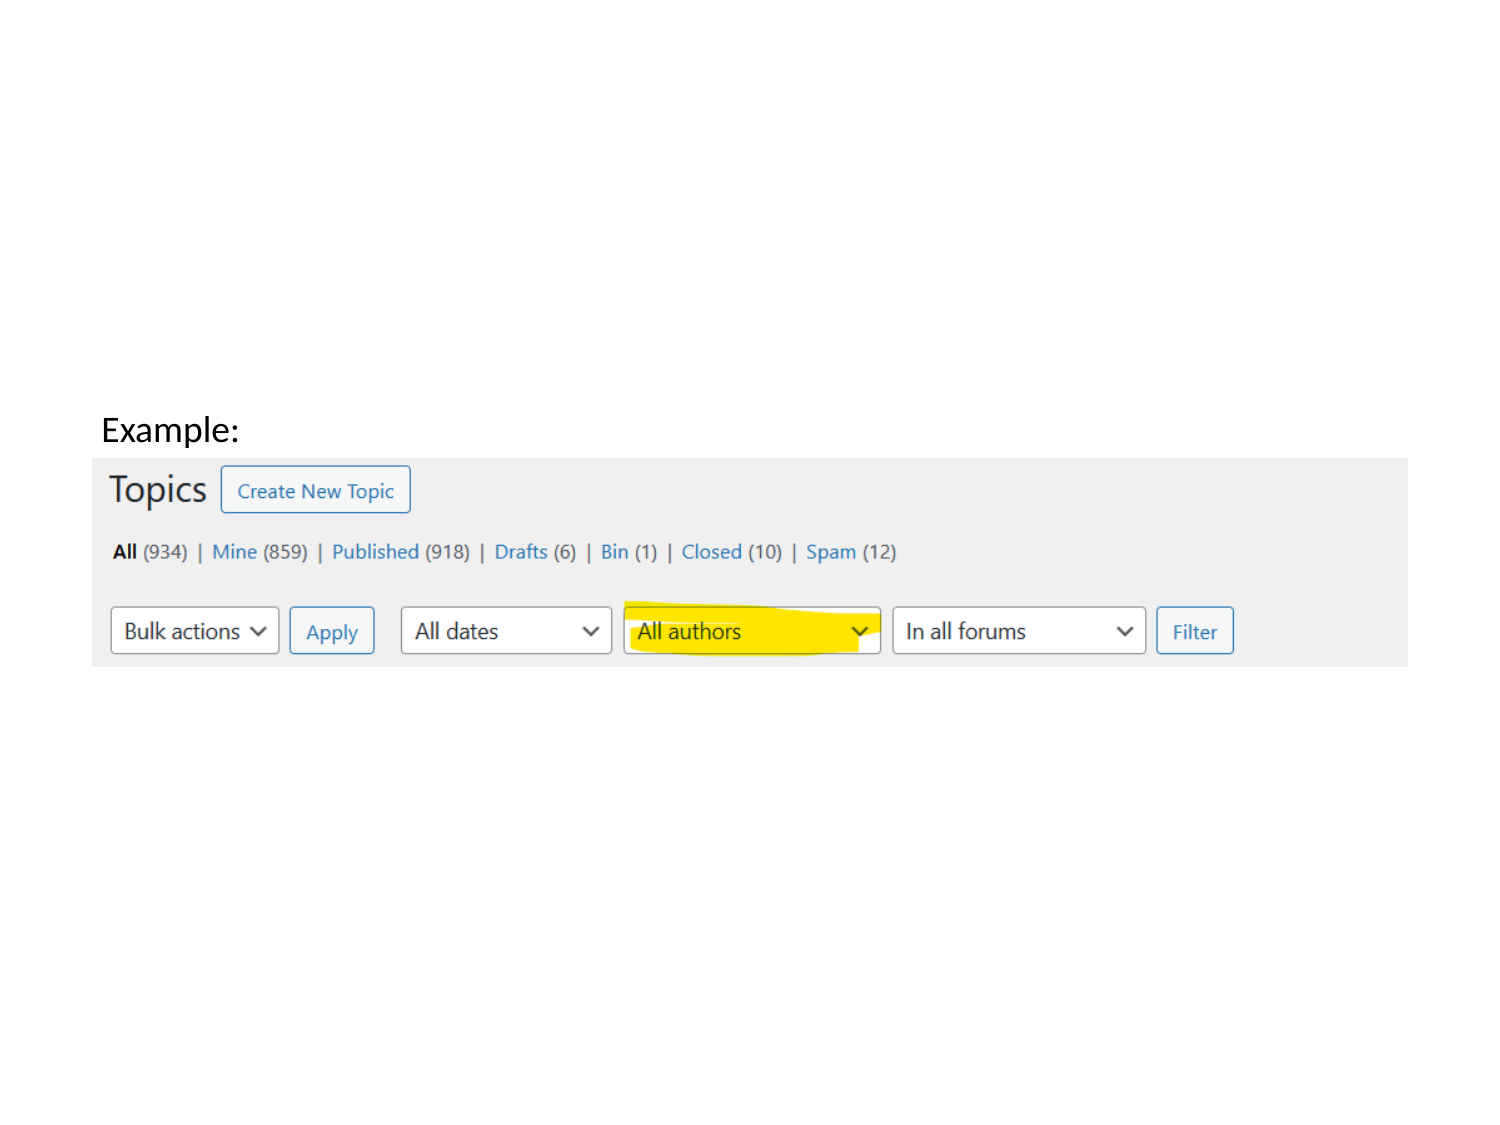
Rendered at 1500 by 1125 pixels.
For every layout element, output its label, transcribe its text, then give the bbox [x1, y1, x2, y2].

text_box Example: [86, 398, 256, 458]
picture [92, 458, 1408, 667]
